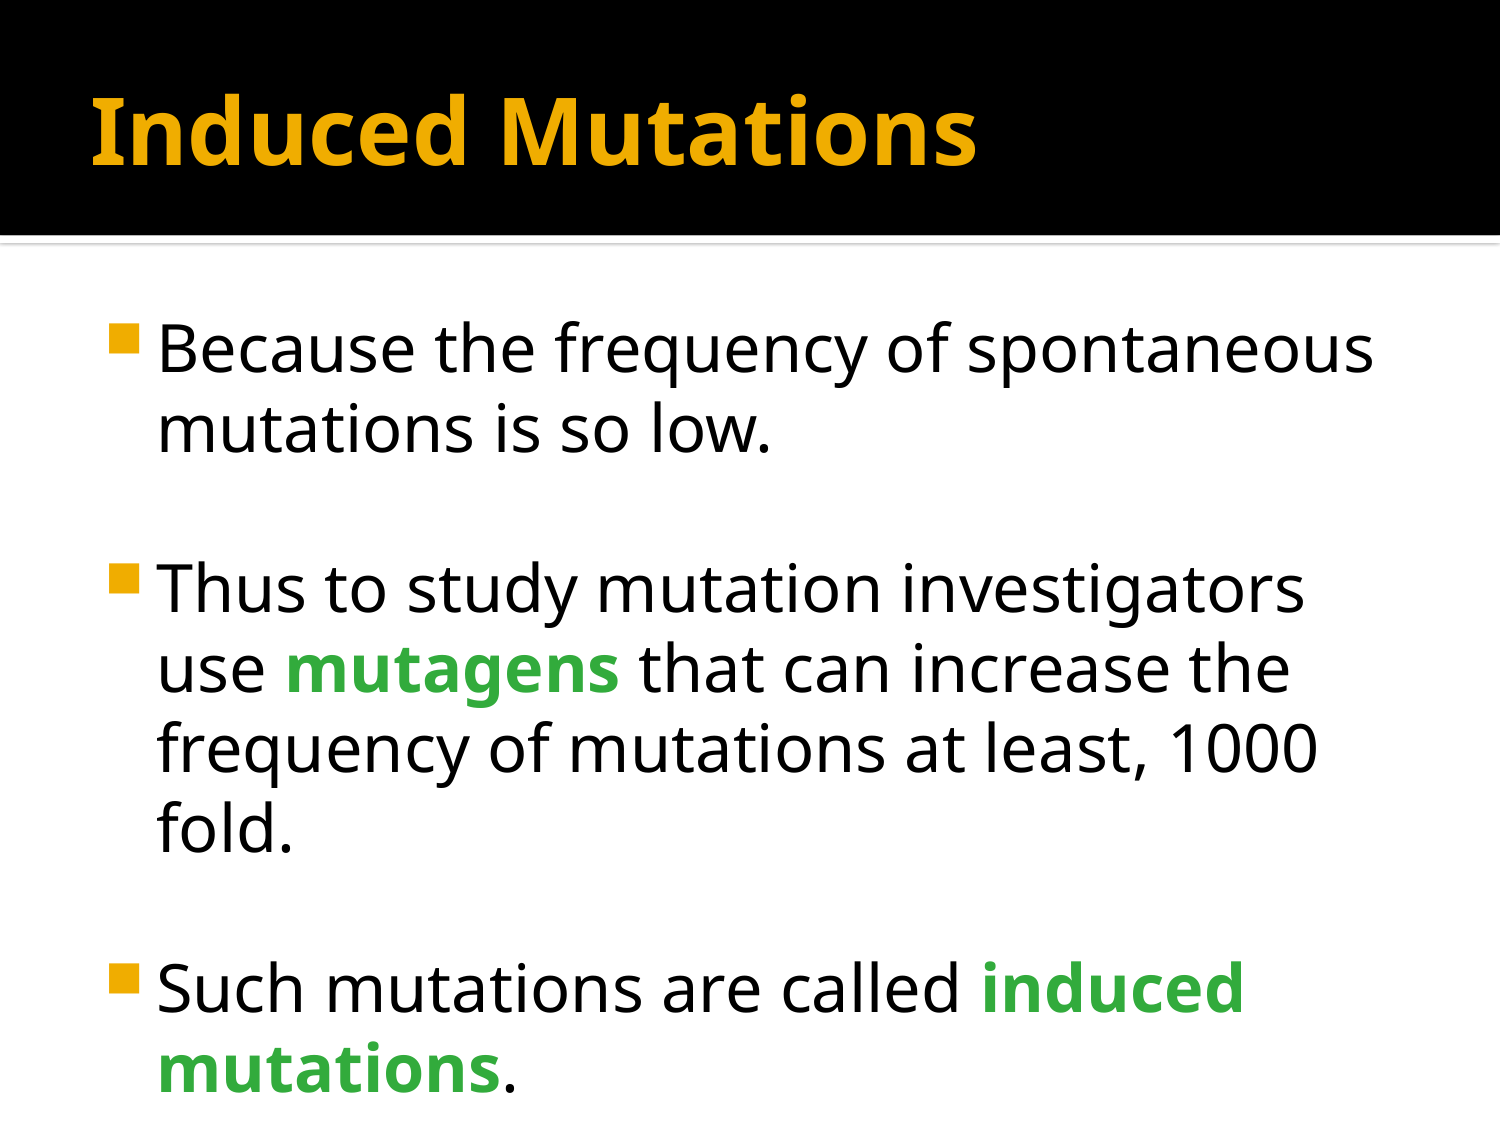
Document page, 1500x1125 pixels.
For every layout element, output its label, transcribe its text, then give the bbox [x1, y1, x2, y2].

title Induced Mutations [75, 25, 1425, 231]
list Because the frequency of spontaneous mutations is so low. Thus to study mutation investigators use mutagens that can increase the frequency of mutations at least, 1000 fold. Such mutations are called induced mutations. [75, 291, 1425, 1050]
